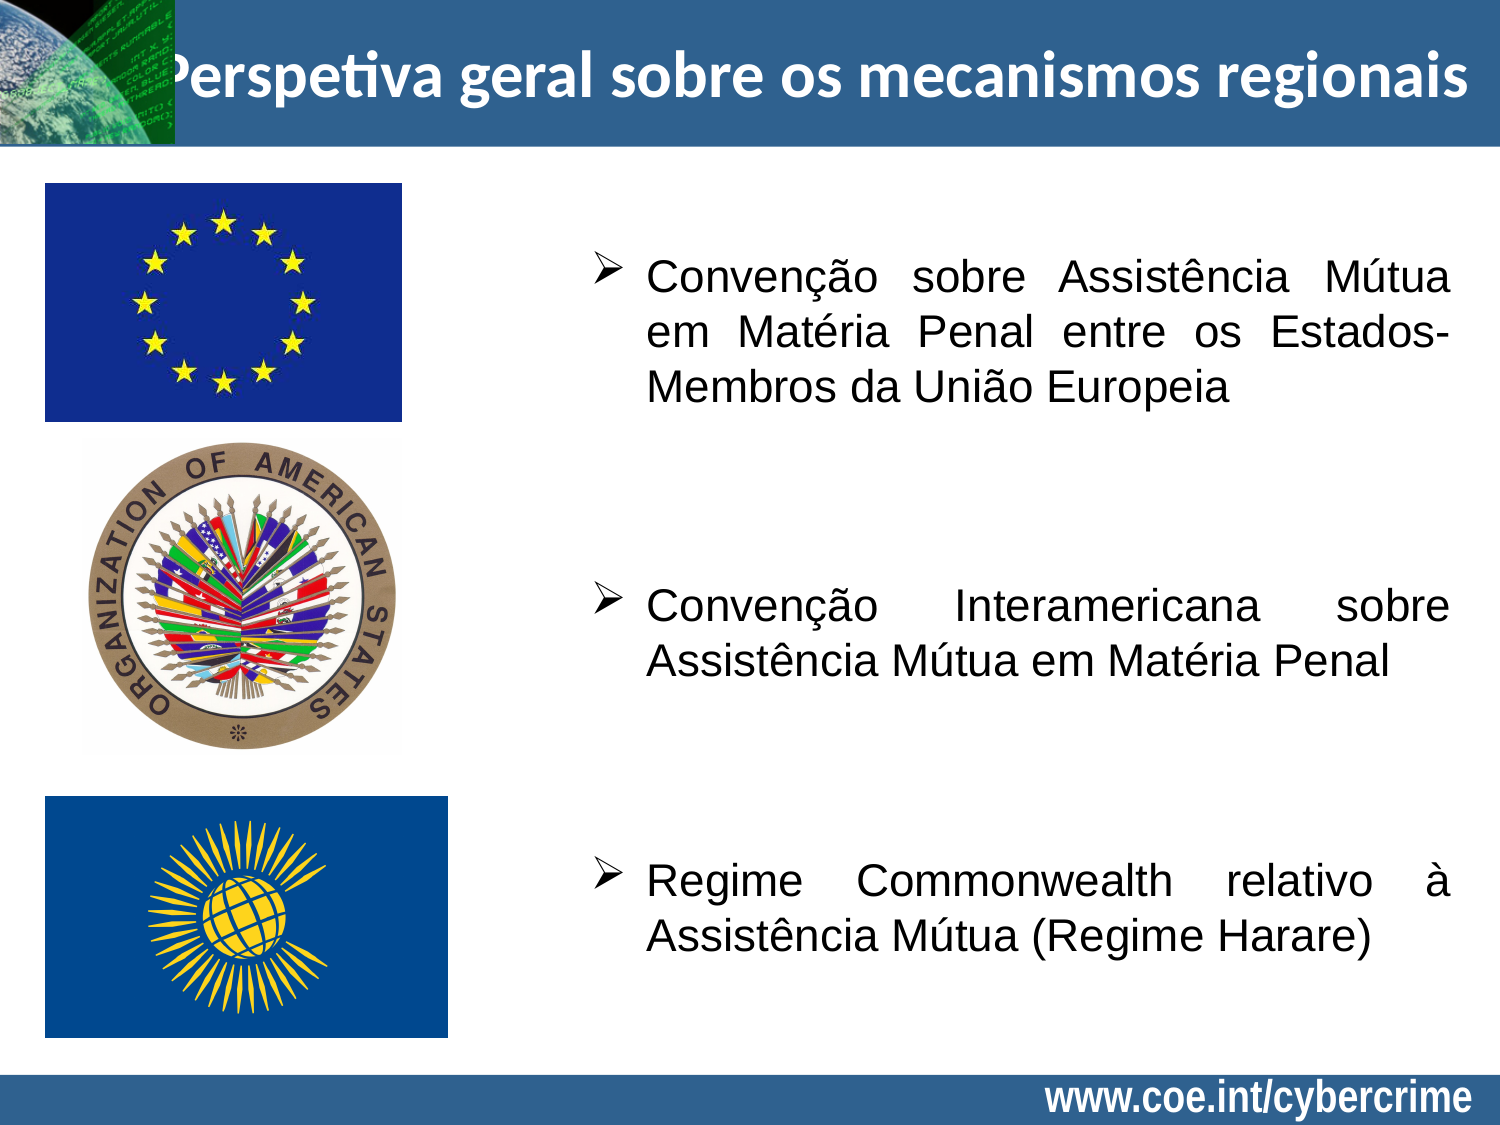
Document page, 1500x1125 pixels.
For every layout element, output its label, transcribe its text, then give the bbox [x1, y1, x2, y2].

text_box www.coe.int/cybercrime [1030, 1059, 1500, 1125]
picture [82, 437, 403, 755]
text_box Convenção sobre Assistência Mútua em Matéria Penal entre os Estados-Membros da União Europeia Convenção Interamericana sobre Assistência Mútua em Matéria Penal Regime Commonwealth relativo à Assistência Mútua (Regime Harare) [575, 238, 1467, 1079]
picture [45, 183, 402, 422]
text_box [0, 1073, 1030, 1125]
picture [0, 0, 175, 144]
picture [45, 796, 448, 1039]
text_box Perspetiva geral sobre os mecanismos regionais [177, 0, 1500, 149]
